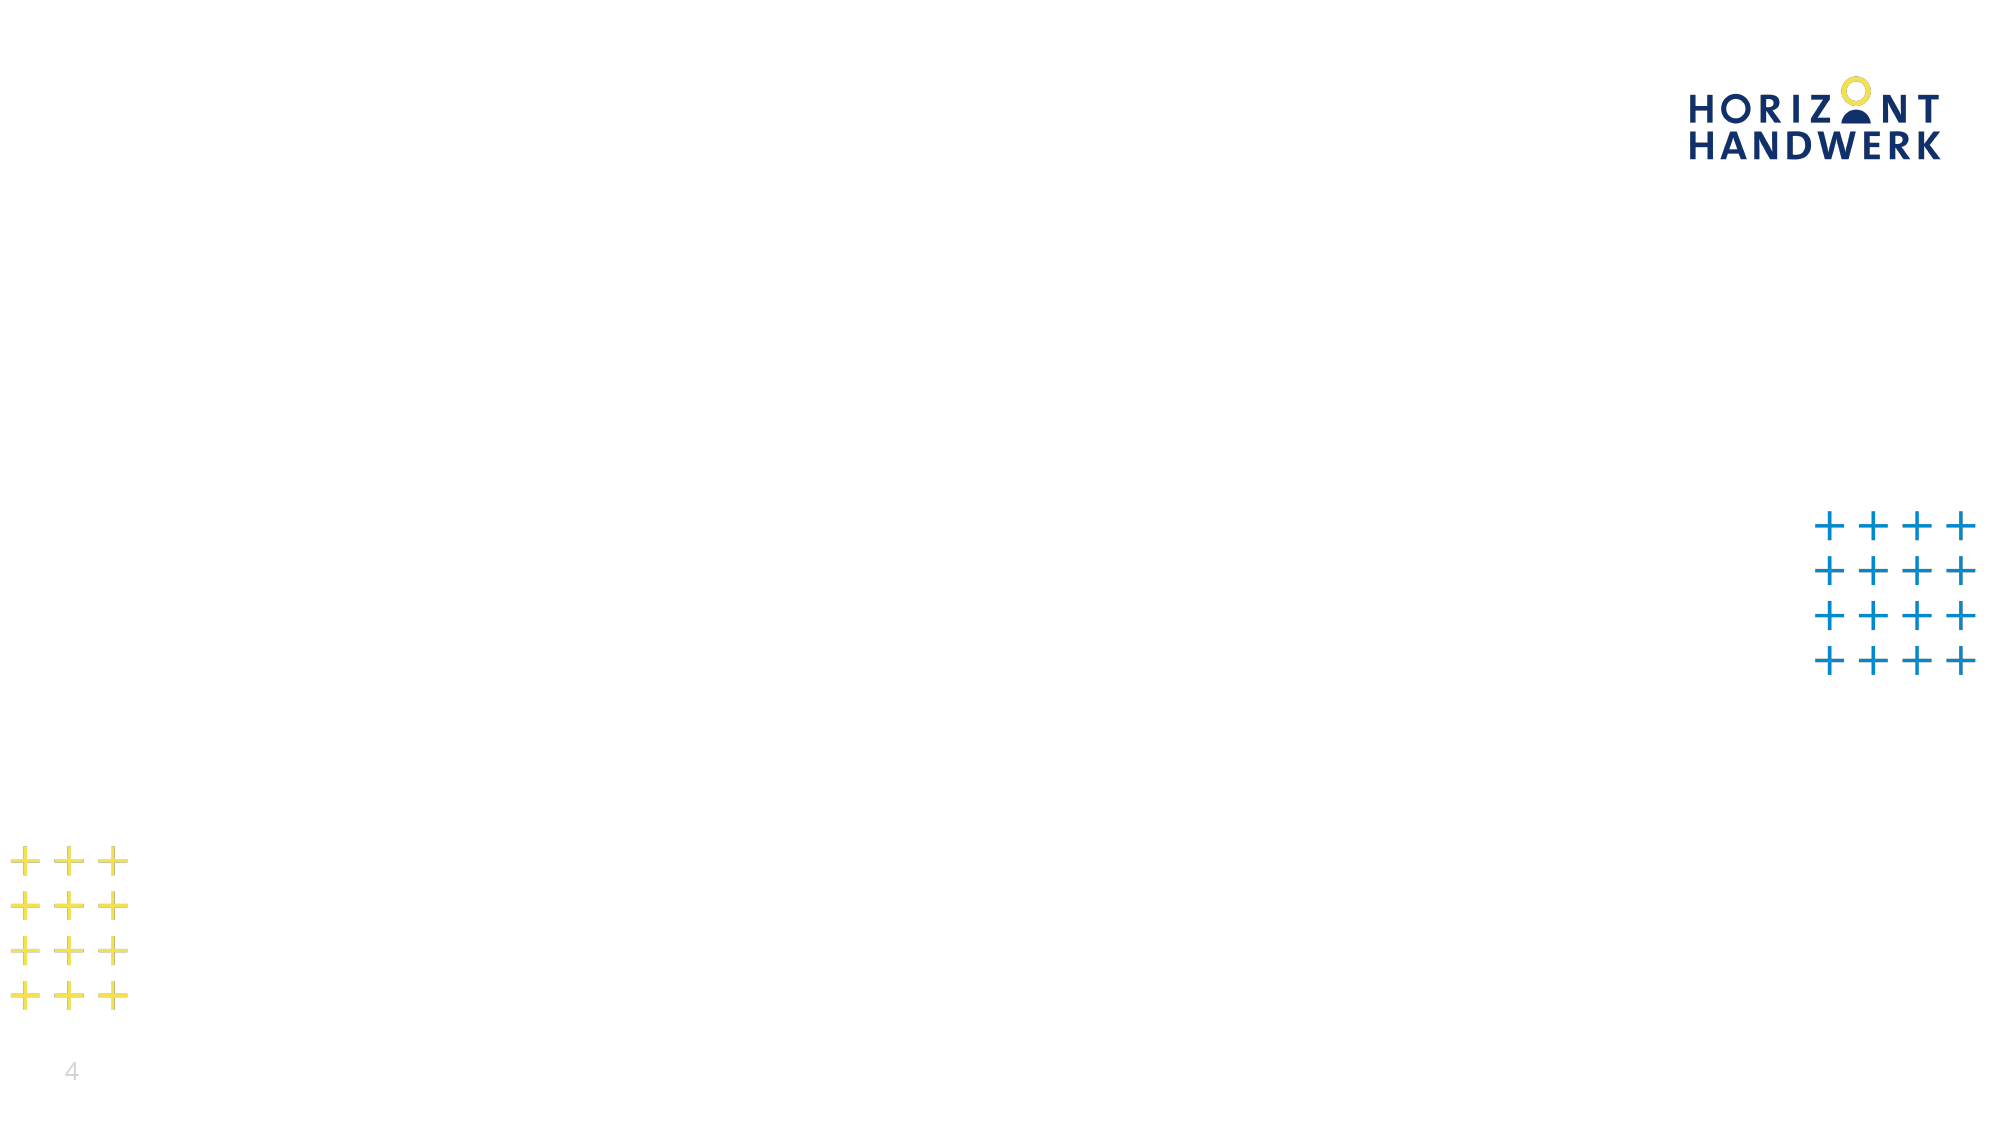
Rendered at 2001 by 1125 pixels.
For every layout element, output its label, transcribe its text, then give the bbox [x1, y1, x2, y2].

picture [0, 840, 133, 1016]
slide_number 4 [25, 1042, 119, 1103]
picture [1683, 73, 1945, 167]
picture [1809, 505, 1981, 681]
